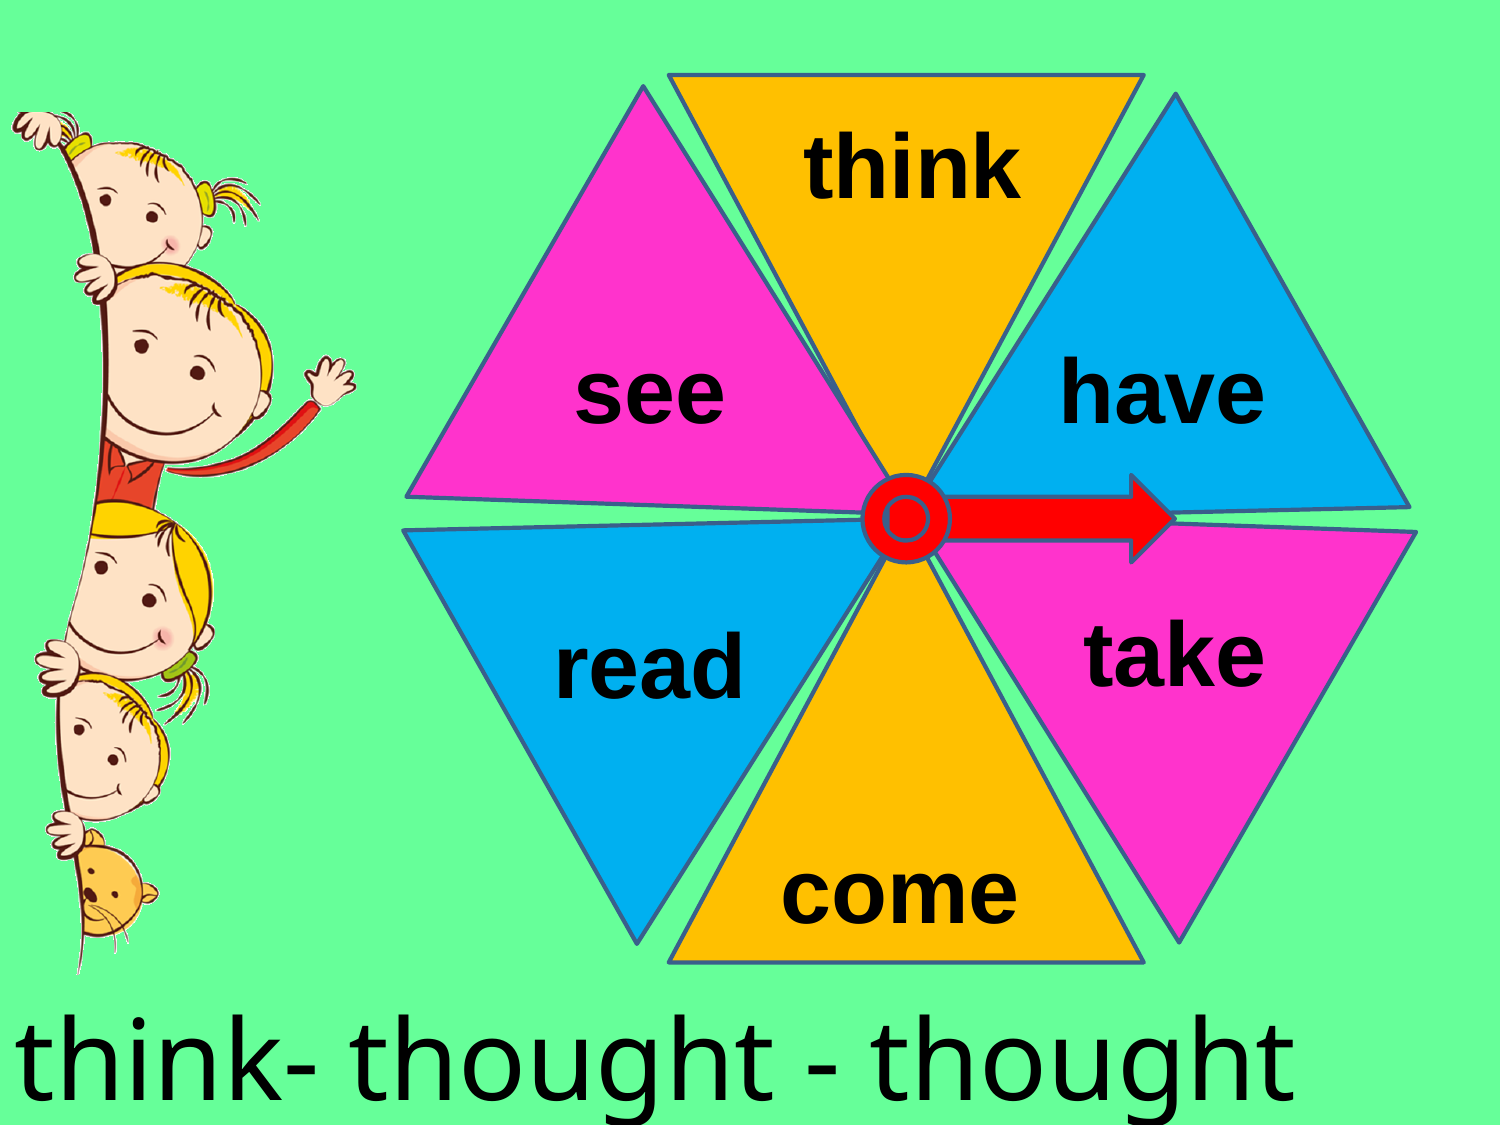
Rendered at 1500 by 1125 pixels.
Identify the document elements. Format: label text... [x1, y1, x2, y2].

picture [0, 112, 363, 976]
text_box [637, 474, 1176, 563]
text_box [462, 74, 1358, 963]
text_box think- thought - thought [0, 981, 1500, 1125]
